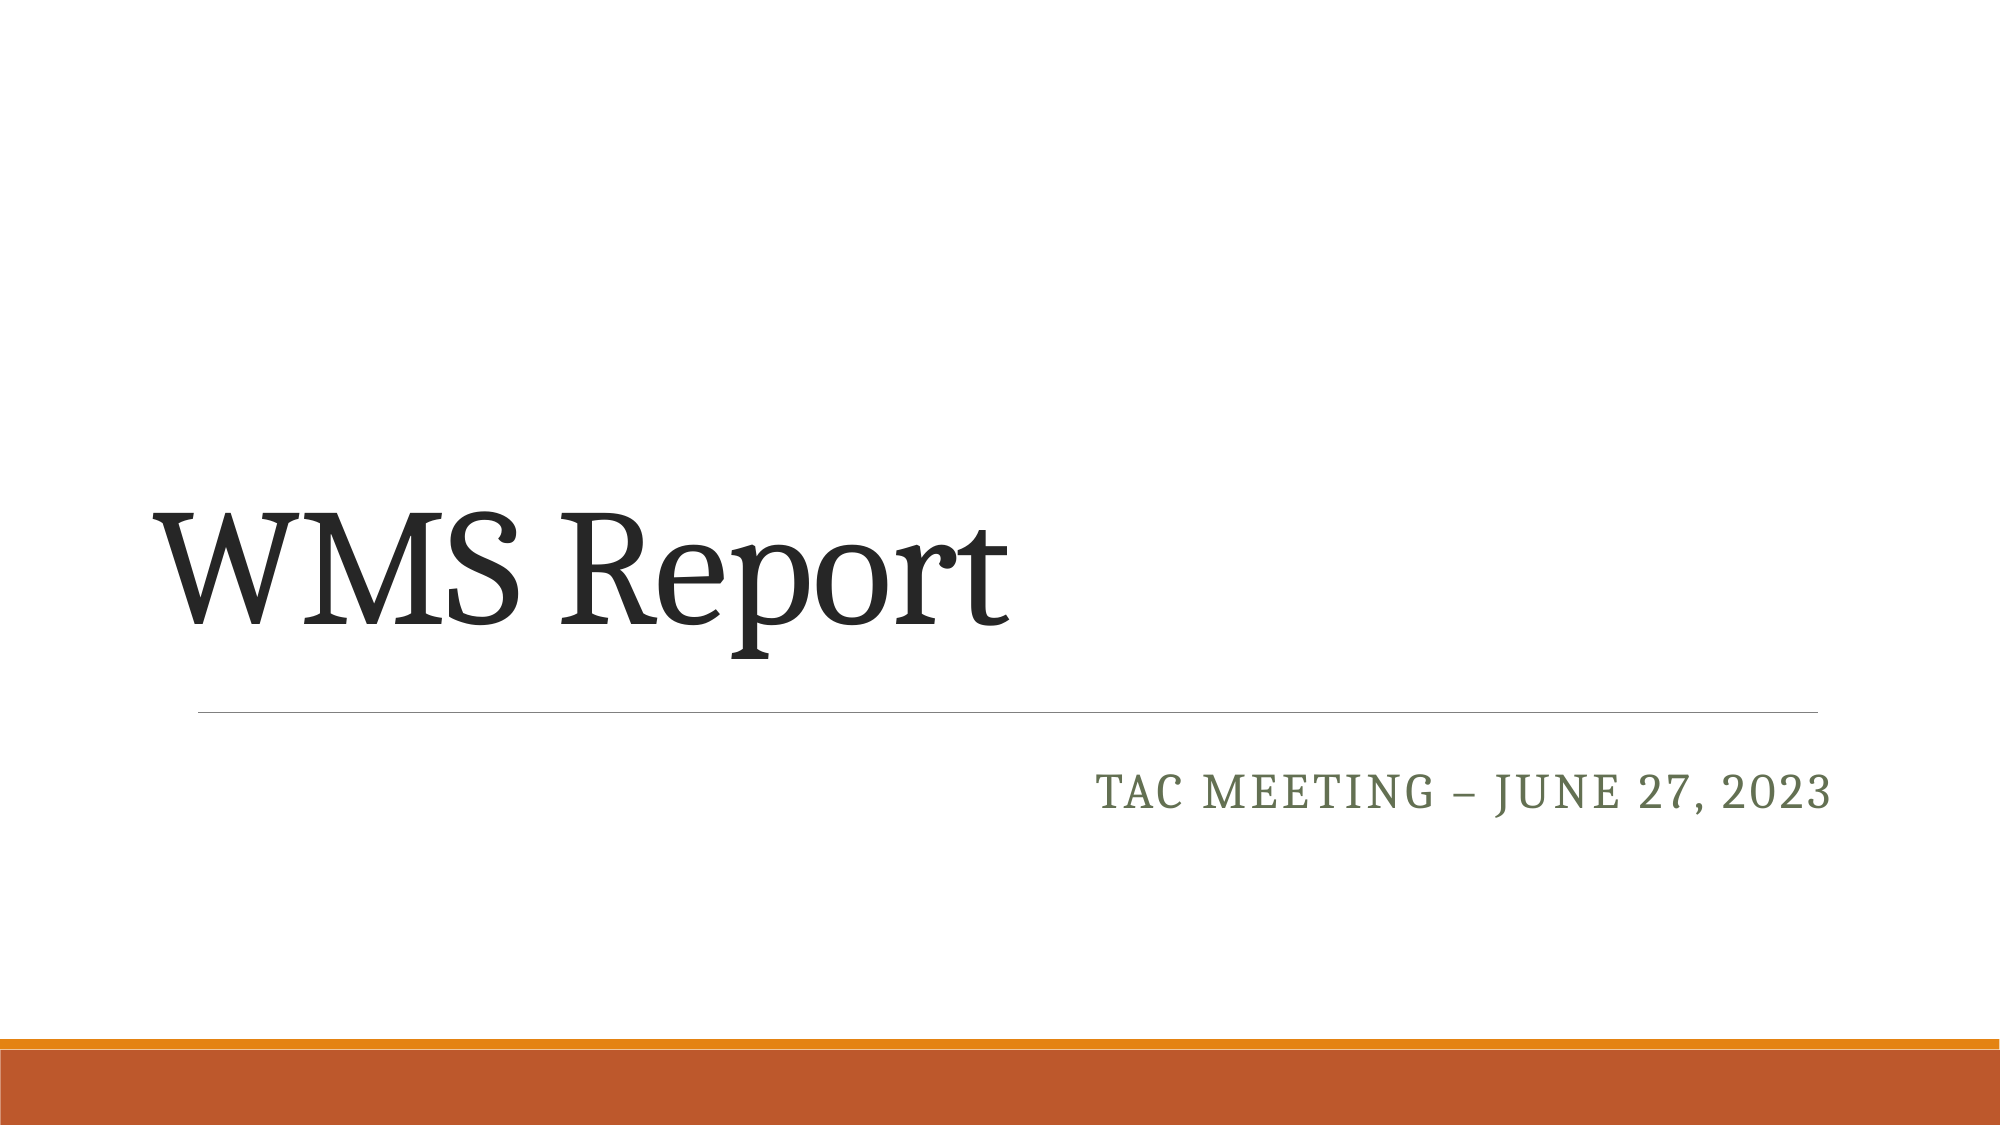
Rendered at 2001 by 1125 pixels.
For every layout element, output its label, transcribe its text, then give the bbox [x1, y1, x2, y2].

title WMS Report [137, 179, 1861, 667]
subtitle TAC Meeting – June 27, 2023 [971, 757, 1862, 929]
